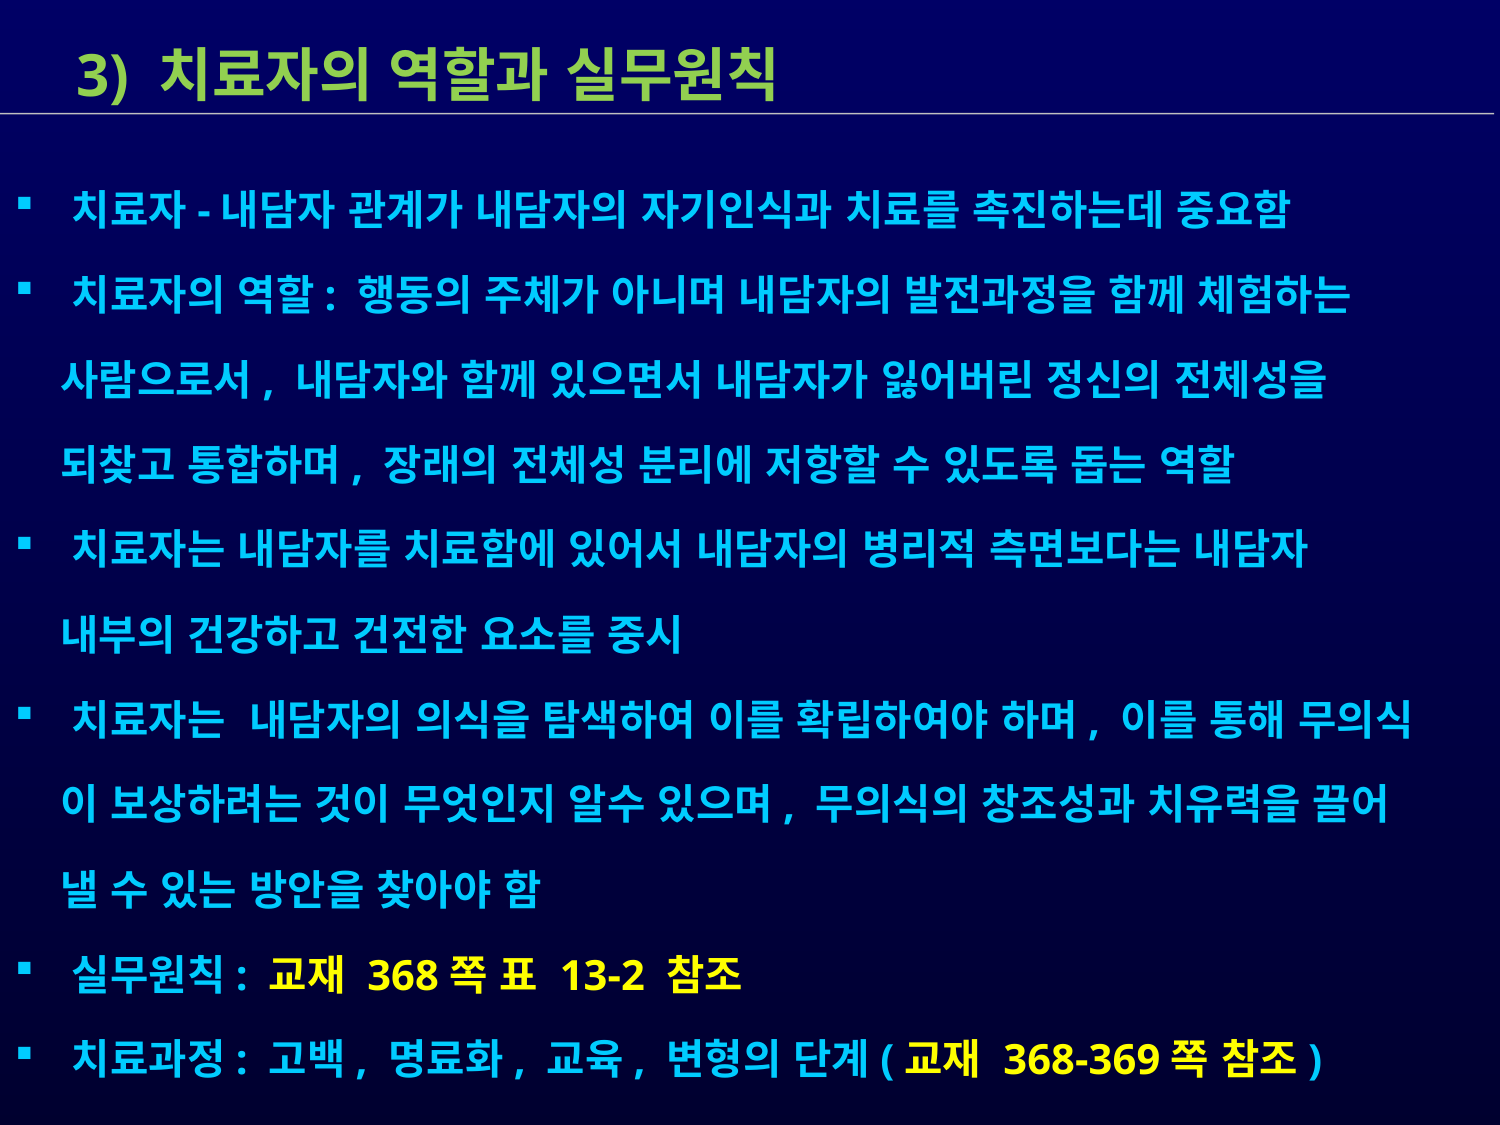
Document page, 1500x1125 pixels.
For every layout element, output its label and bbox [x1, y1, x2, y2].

text_box [0, 30, 1500, 1087]
